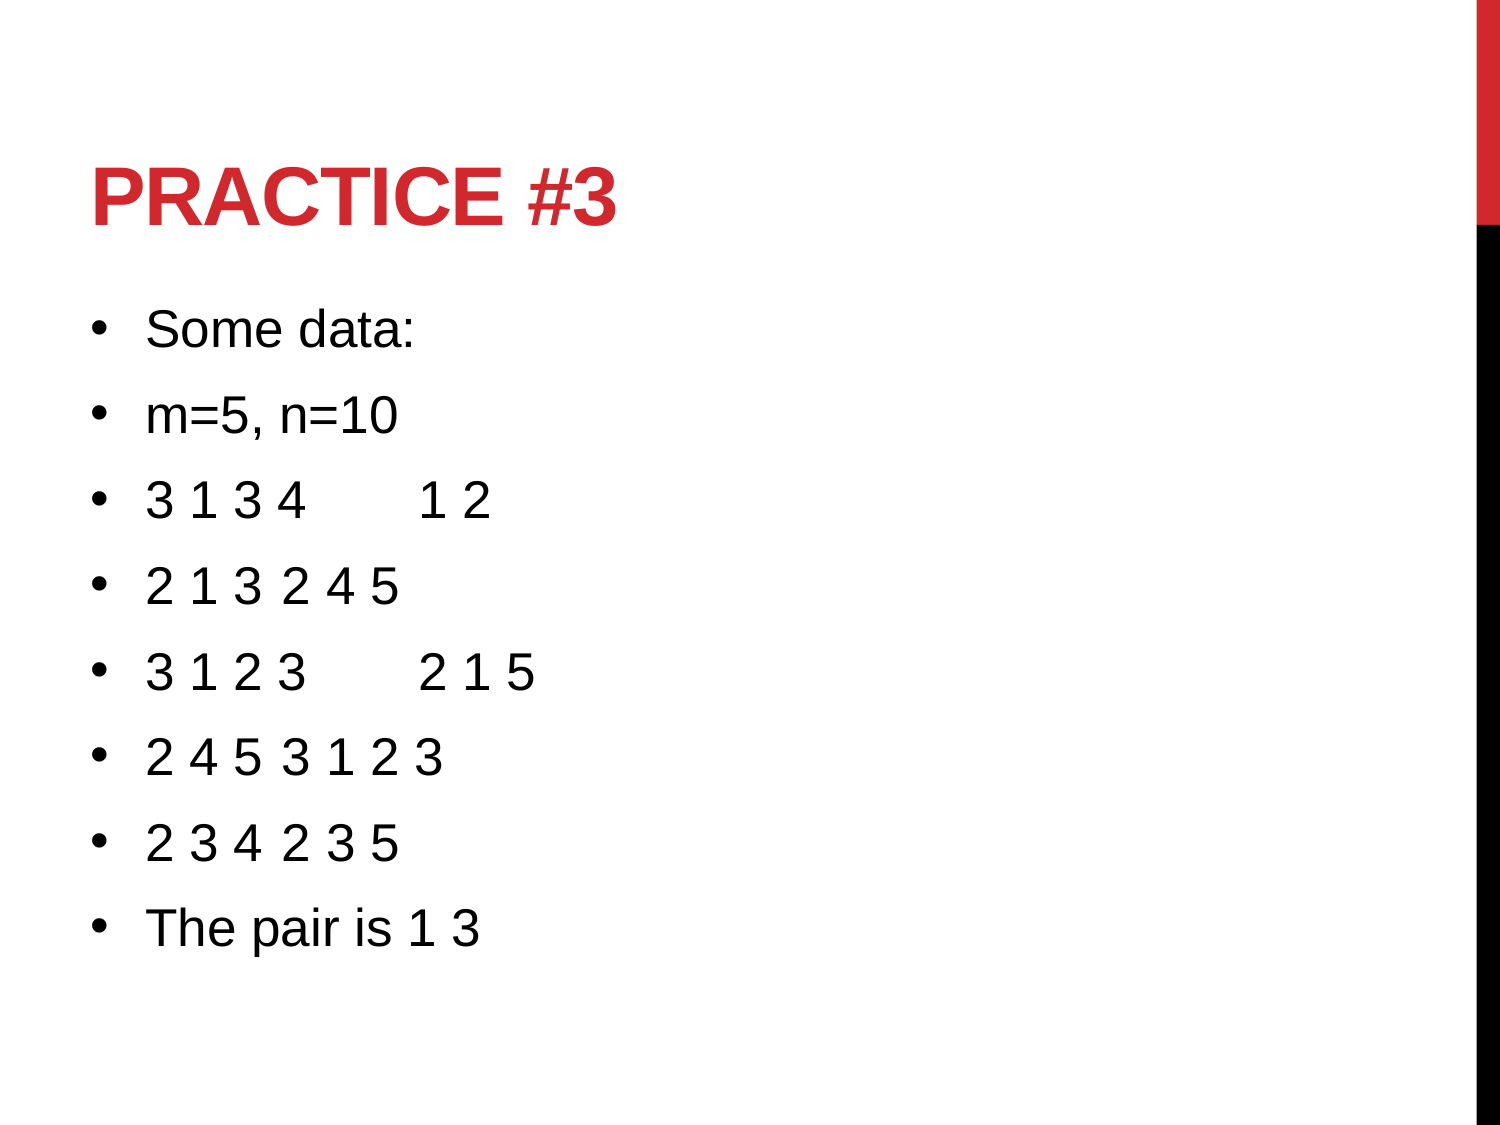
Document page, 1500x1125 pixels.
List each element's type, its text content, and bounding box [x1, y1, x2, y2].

title Practice #3 [75, 25, 1025, 250]
list Some data: m=5, n=10 3 1 3 4 1 2 2 1 3 2 4 5 3 1 2 3 2 1 5 2 4 5 3 1 2 3 2 3 4 2 3 5 The pair is 1 3 [75, 287, 1430, 966]
